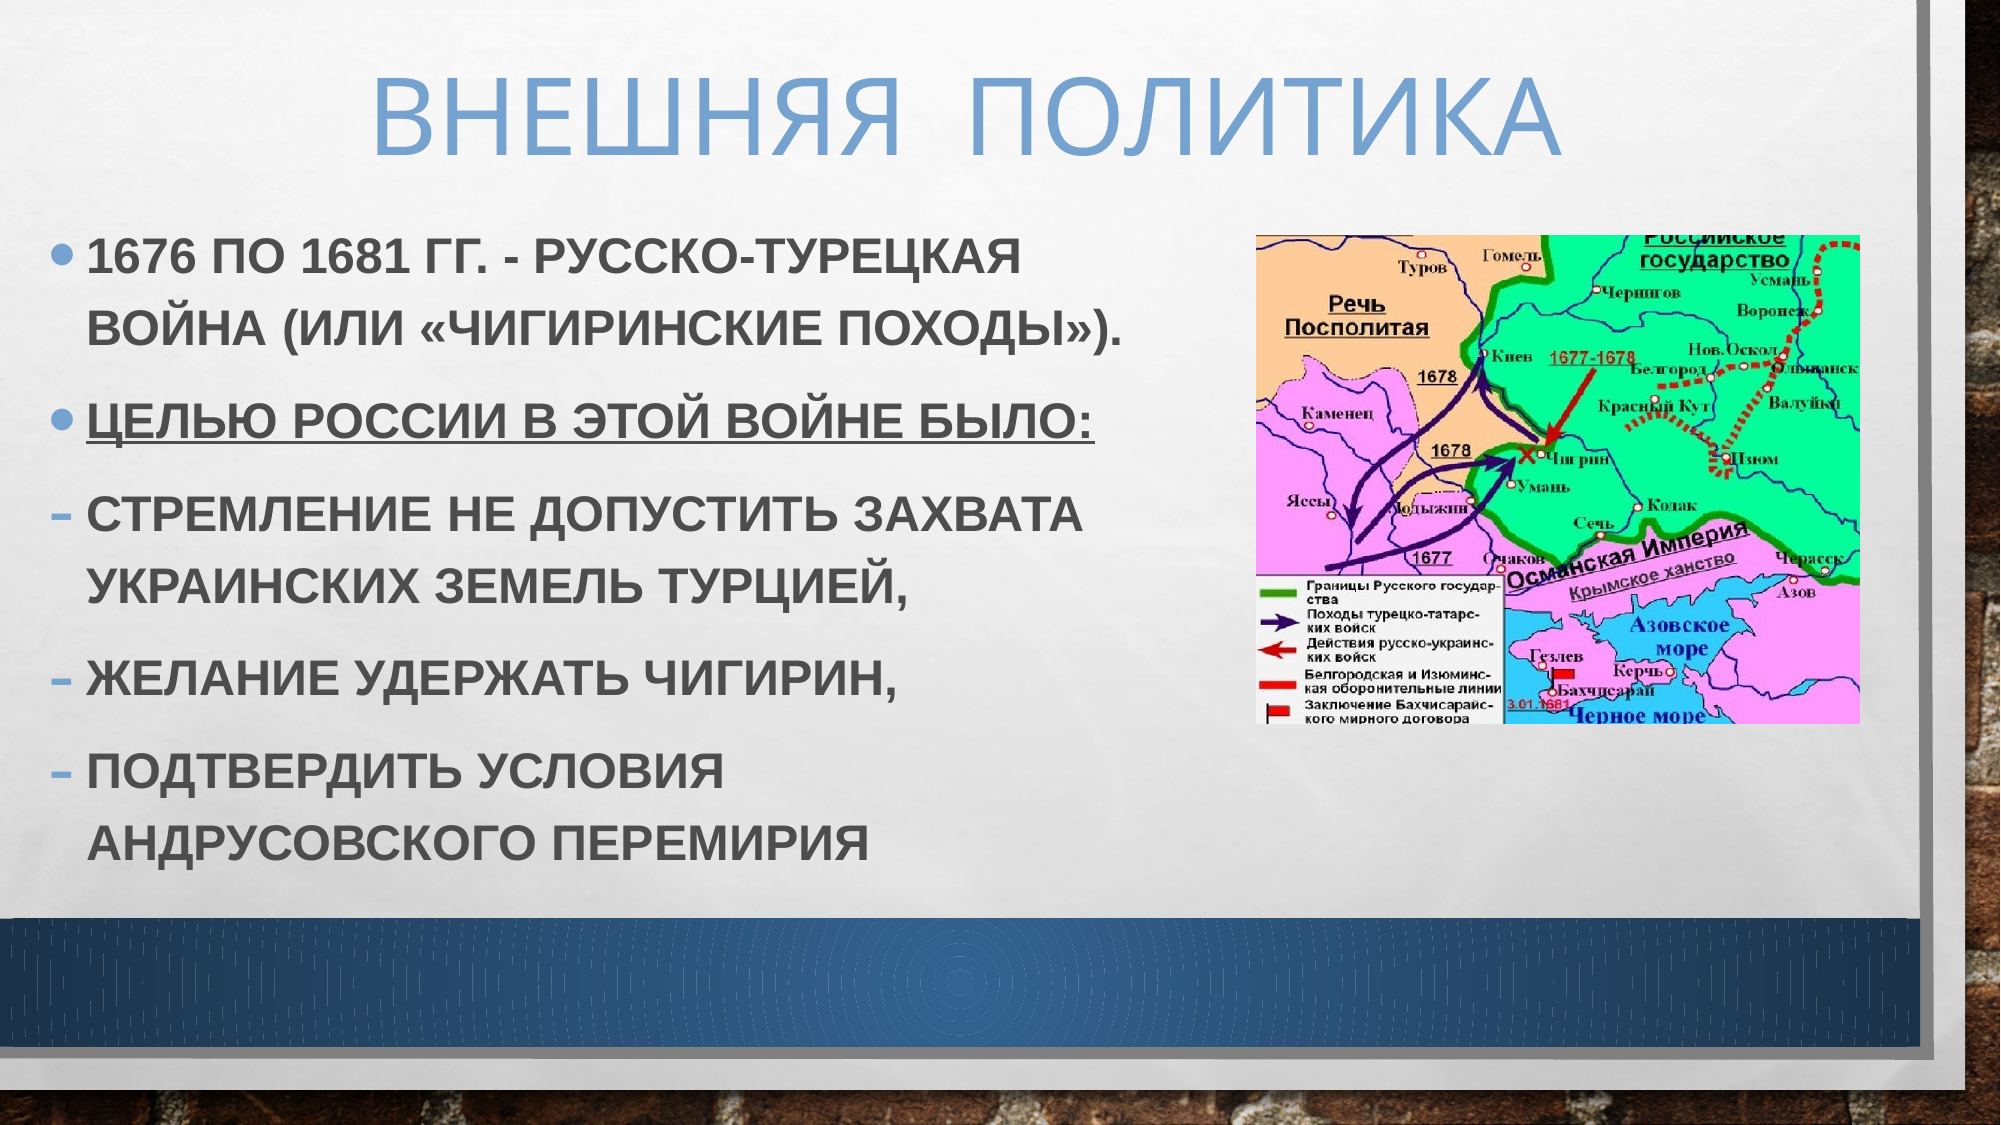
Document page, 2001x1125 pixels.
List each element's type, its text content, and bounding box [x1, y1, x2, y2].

title ВНЕШНЯЯ ПОЛИТИКА [112, 55, 1818, 187]
picture [1256, 235, 1860, 724]
picture [0, 0, 2000, 1125]
list 1676 по 1681 гг. - русско-турецкая война (или «Чигиринские походы»). Целью России в этой войне было: стремление не допустить захвата украинских земель Турцией, желание удержать Чигирин, подтвердить условия Андрусовского перемирия [33, 186, 1151, 896]
